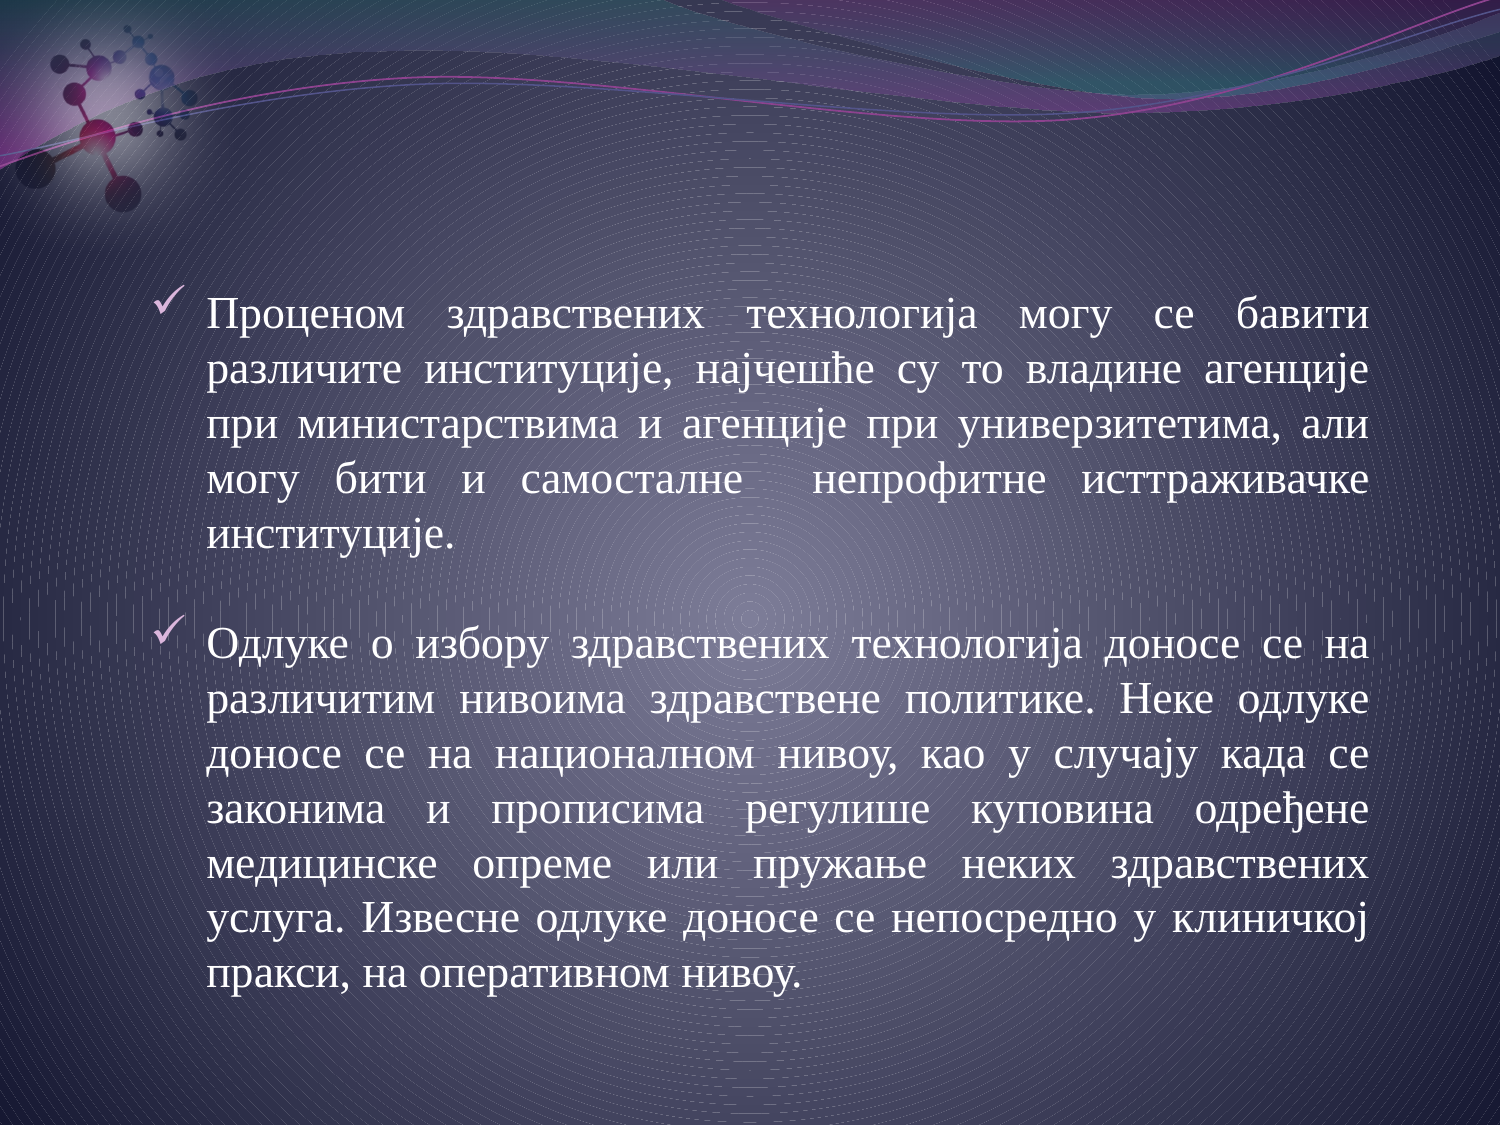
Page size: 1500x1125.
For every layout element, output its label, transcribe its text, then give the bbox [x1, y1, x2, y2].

text_box Проценом здравствених технологија могу се бавити различите институције, најчешће су то владине агенције при министарствима и агенције при универзитетима, али могу бити и самосталне непрофитне исттраживачке институције. Одлуке о избору здравствених технологија доносе се на различитим нивоима здравствене политике. Неке одлуке доносе се на националном нивоу, као у случају када се законима и прописима регулише куповина одређене медицинске опреме или пружање неких здравствених услуга. Извесне одлуке доносе се непосредно у клиничкој пракси, на оперативном нивоу. [135, 275, 1386, 1005]
